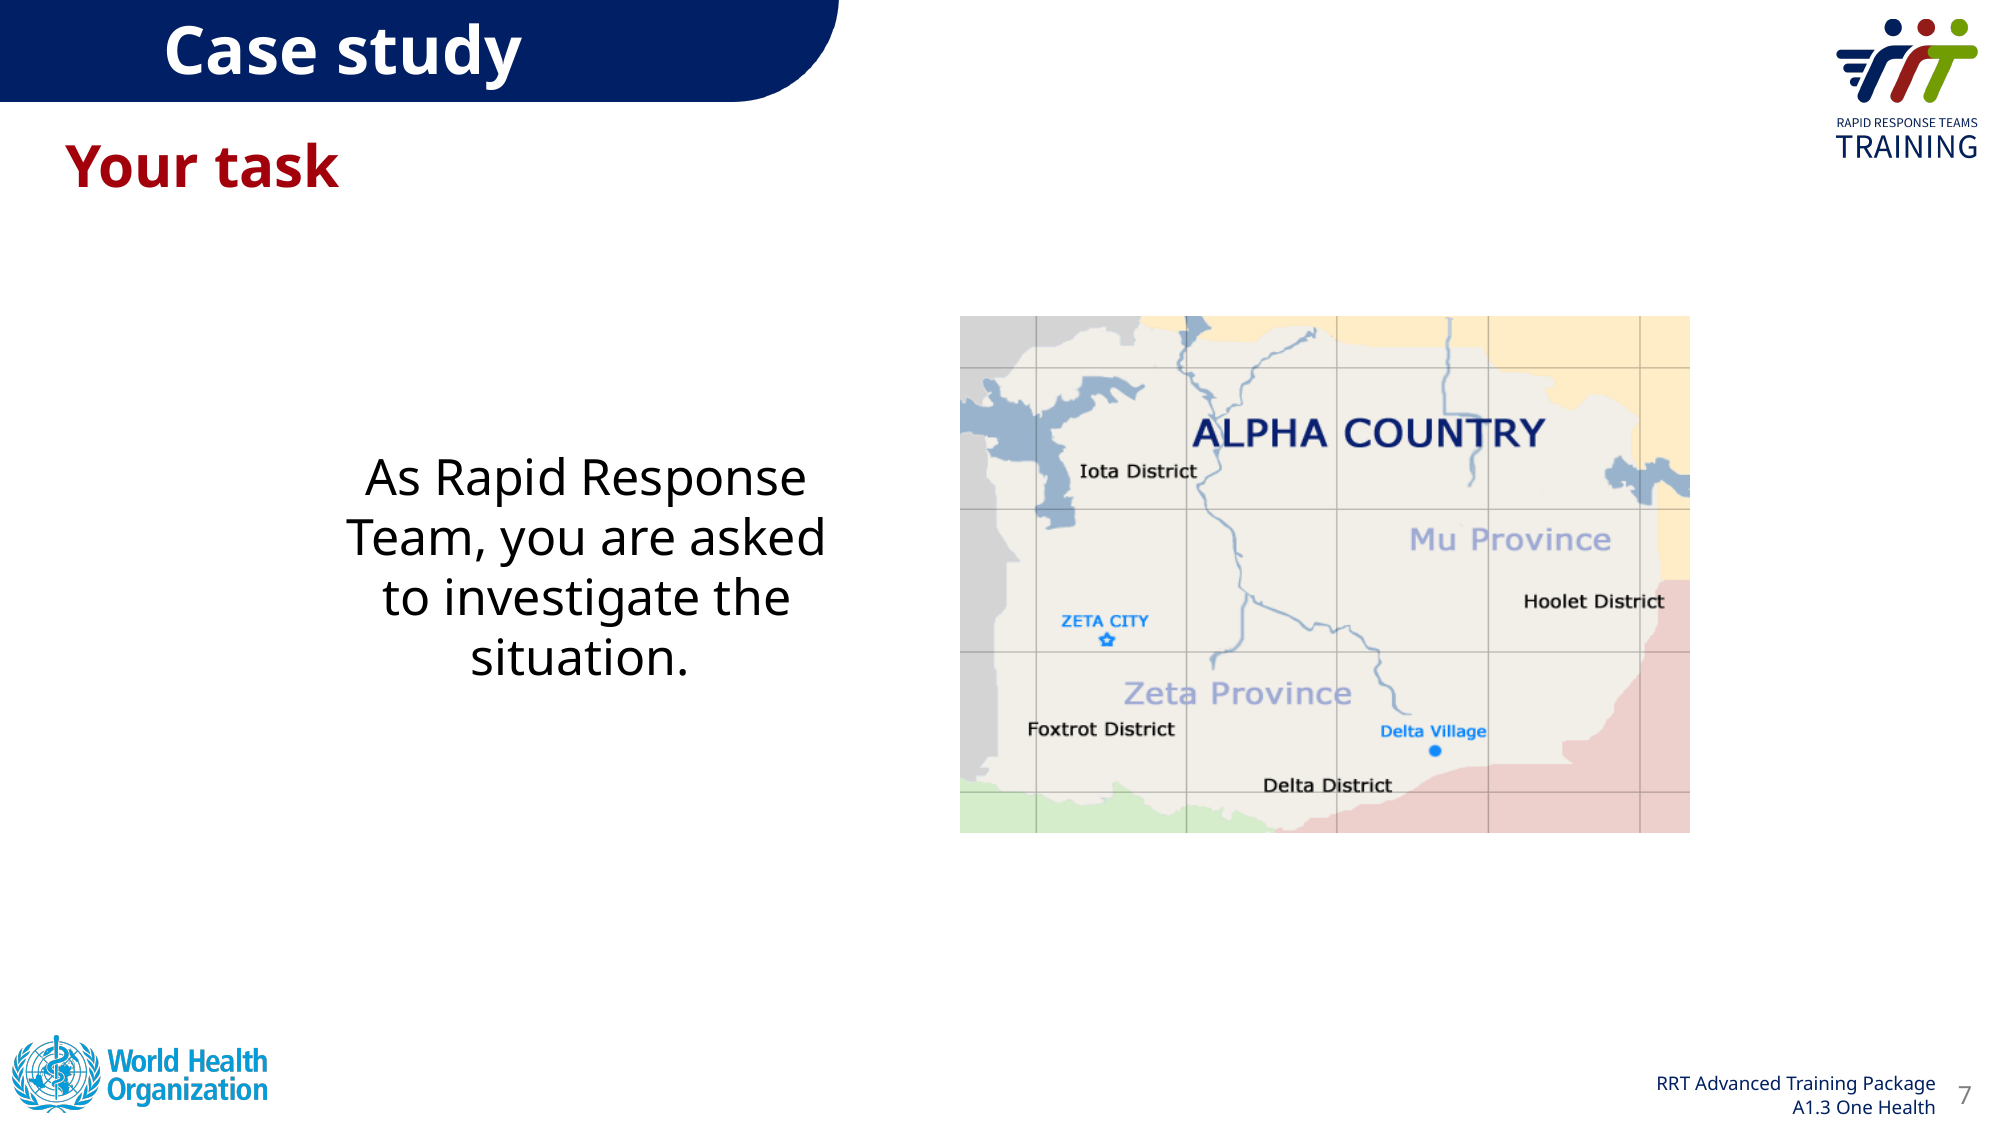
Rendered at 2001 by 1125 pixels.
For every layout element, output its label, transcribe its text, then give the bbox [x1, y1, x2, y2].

picture [12, 1083, 48, 1113]
text_box Case study [5, 9, 577, 97]
text_box Your task [57, 121, 1093, 207]
picture [12, 1035, 267, 1113]
picture [0, 0, 839, 102]
text_box As Rapid Response Team, you are asked to investigate the situation. [310, 377, 863, 693]
picture [58, 1050, 64, 1058]
picture [1835, 19, 1978, 167]
picture [960, 315, 1690, 833]
